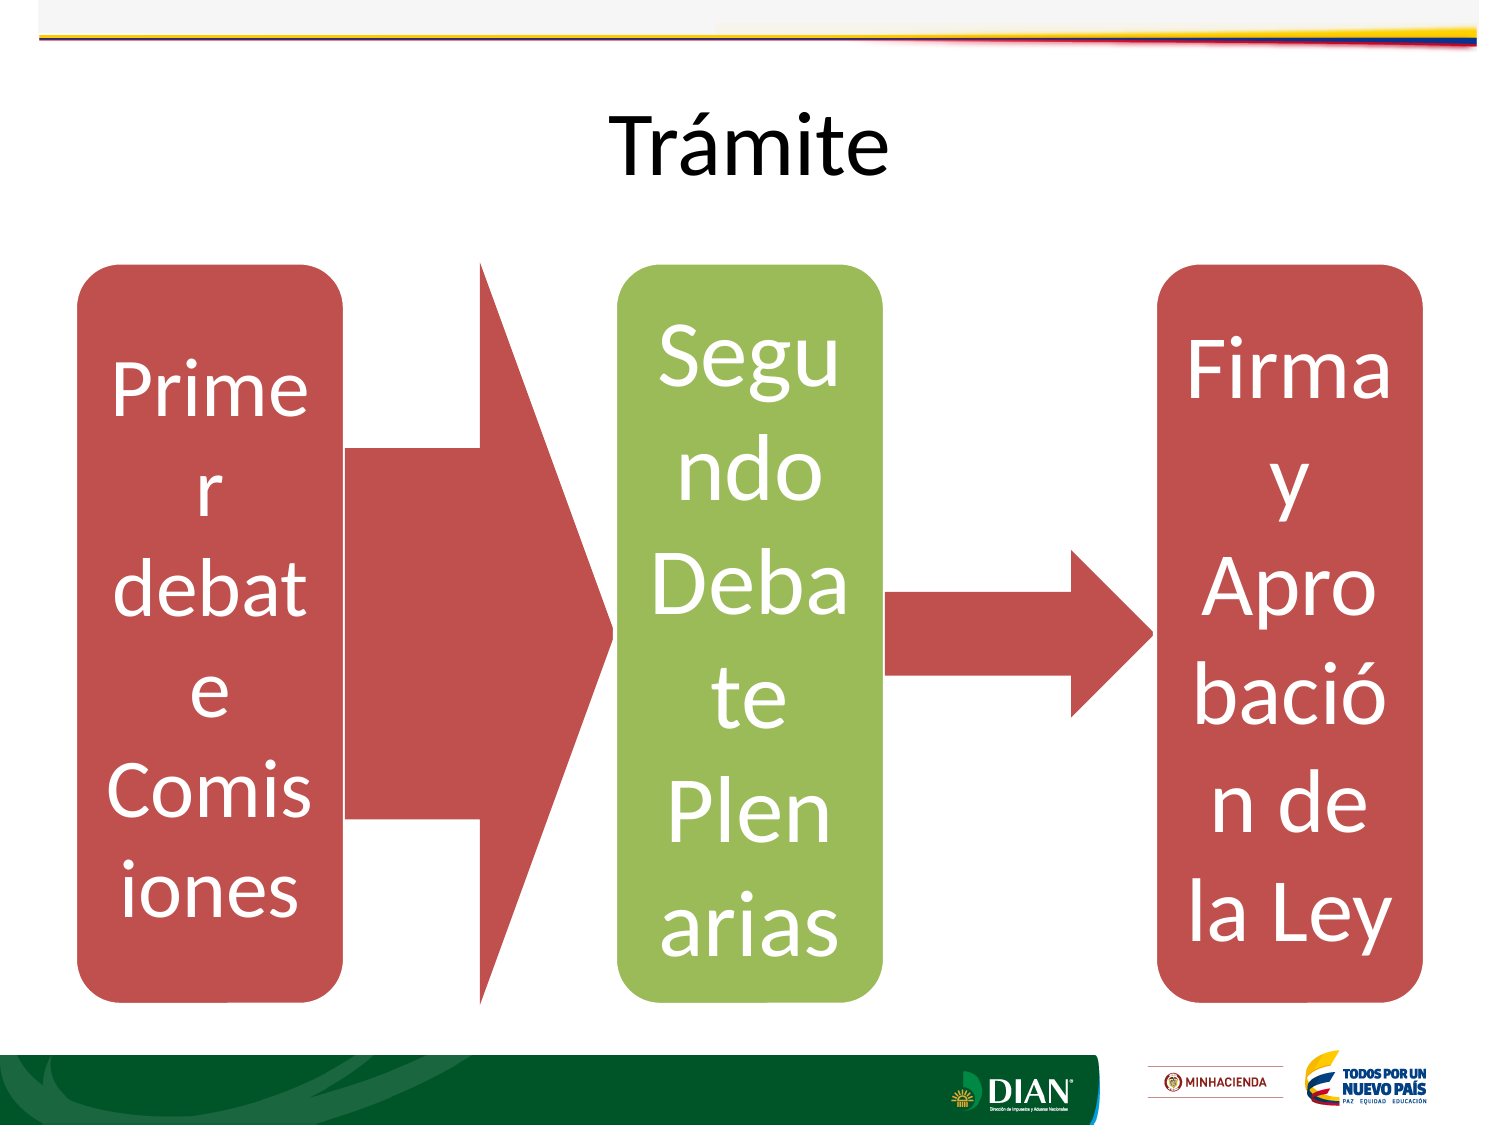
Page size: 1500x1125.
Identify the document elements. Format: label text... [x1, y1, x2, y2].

picture [0, 0, 1500, 1125]
title Trámite [75, 45, 1425, 233]
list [74, 262, 1426, 1006]
